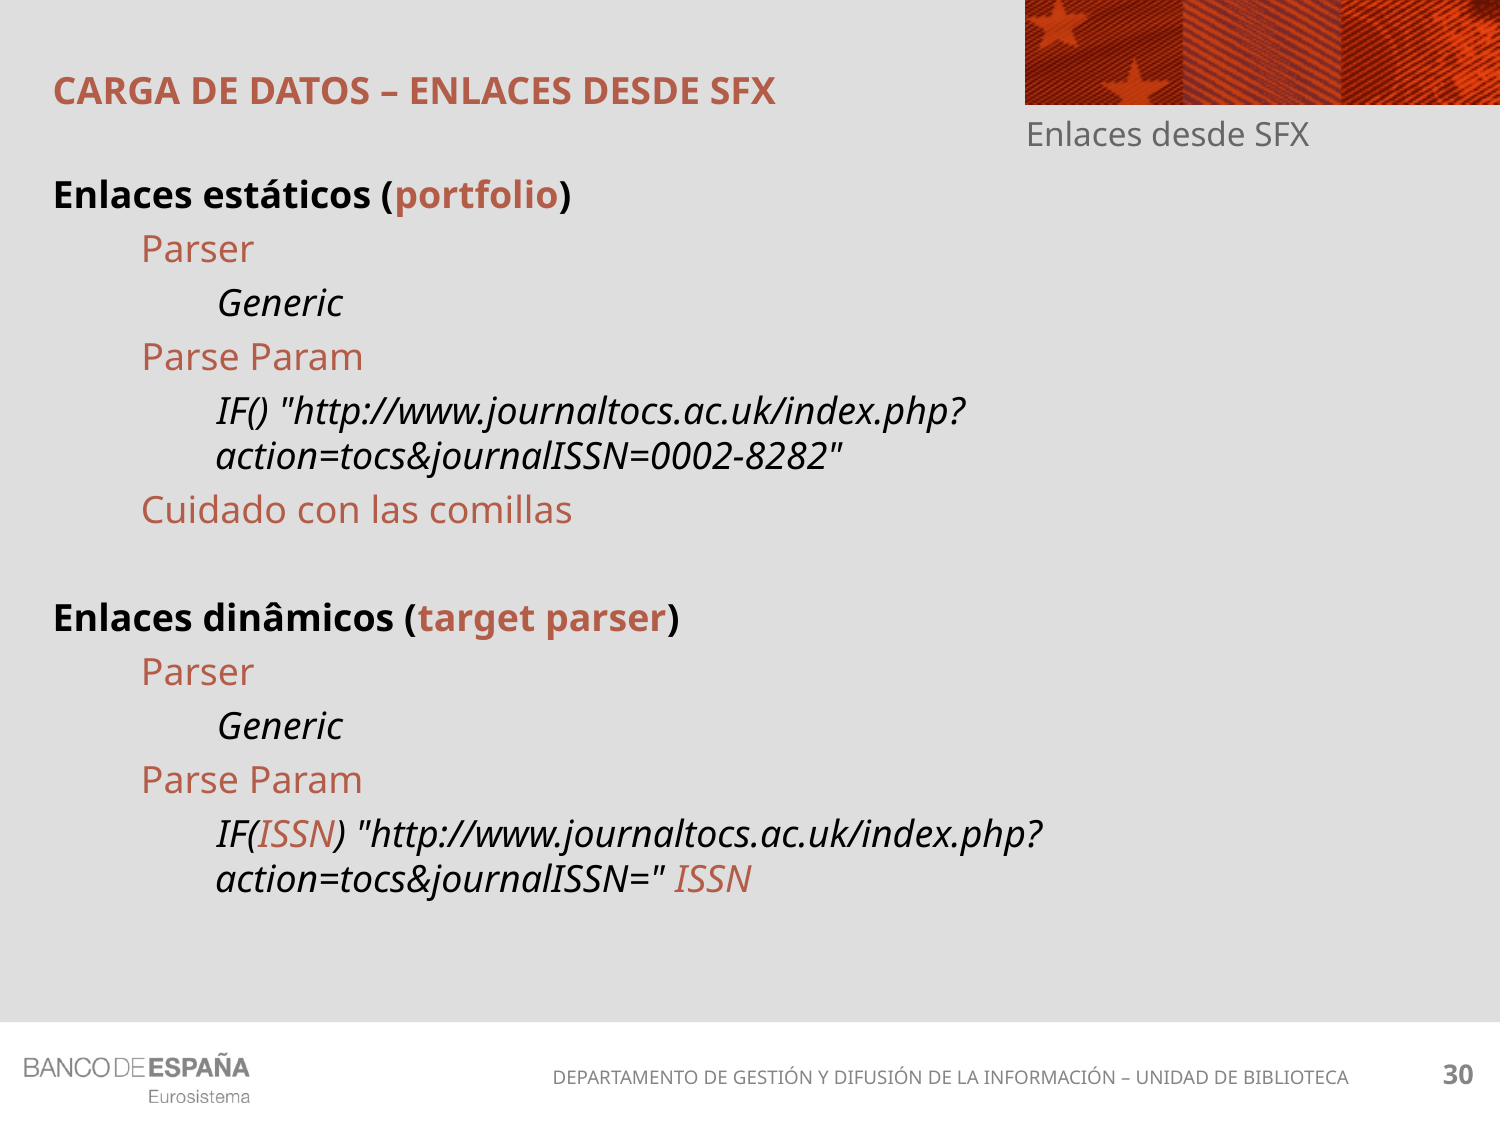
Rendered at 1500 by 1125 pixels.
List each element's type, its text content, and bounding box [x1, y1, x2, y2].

list Enlaces desde SFX [1025, 108, 1500, 164]
slide_number 30 [1415, 1050, 1474, 1098]
picture [24, 1052, 250, 1103]
picture [1025, 0, 1500, 105]
list Enlaces estáticos (portfolio) Parser Generic Parse Param IF() "http://www.journaltocs.ac.uk/index.php?action=tocs&journalISSN=0002-8282" Cuidado con las comillas Enlaces dinâmicos (target parser) Parser Generic Parse Param IF(ISSN) "http://www.journaltocs.ac.uk/index.php?action=tocs&journalISSN=" ISSN [37, 163, 1445, 1012]
title CARGA DE DATOS – enlaces desde sfx [37, 18, 1011, 162]
